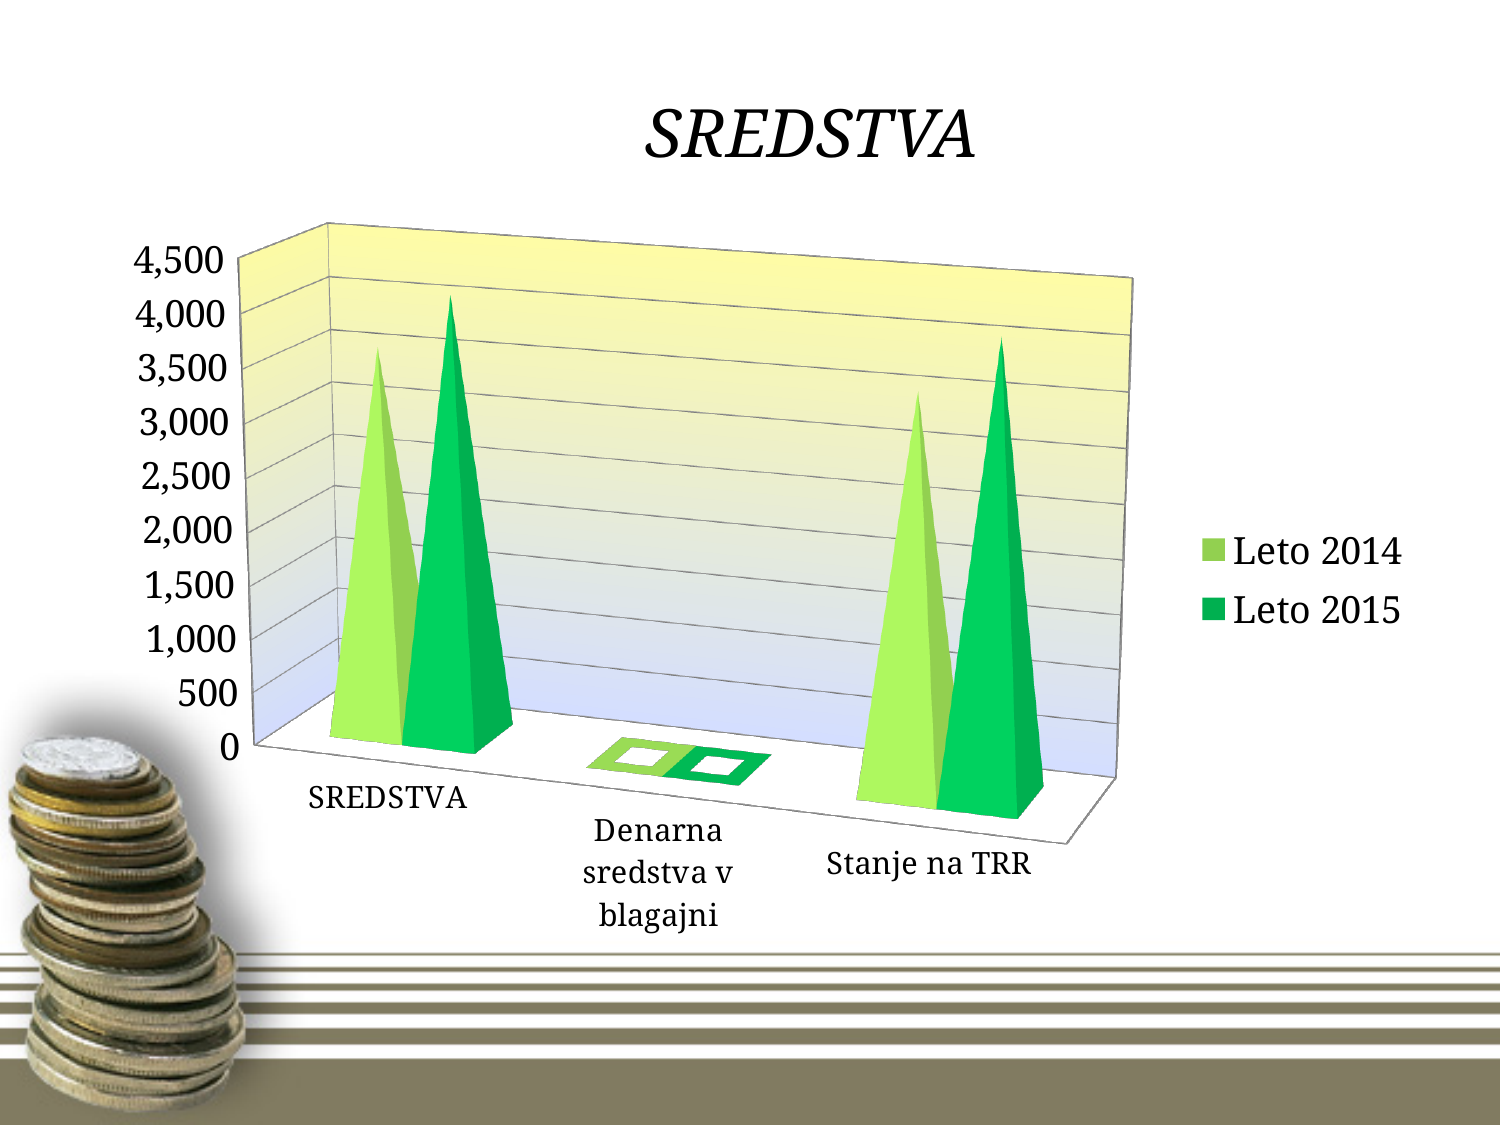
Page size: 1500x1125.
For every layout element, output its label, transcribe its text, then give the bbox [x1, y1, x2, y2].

picture [0, 0, 1500, 1125]
chart [76, 207, 1427, 951]
title SREDSTVA [174, 37, 1450, 225]
